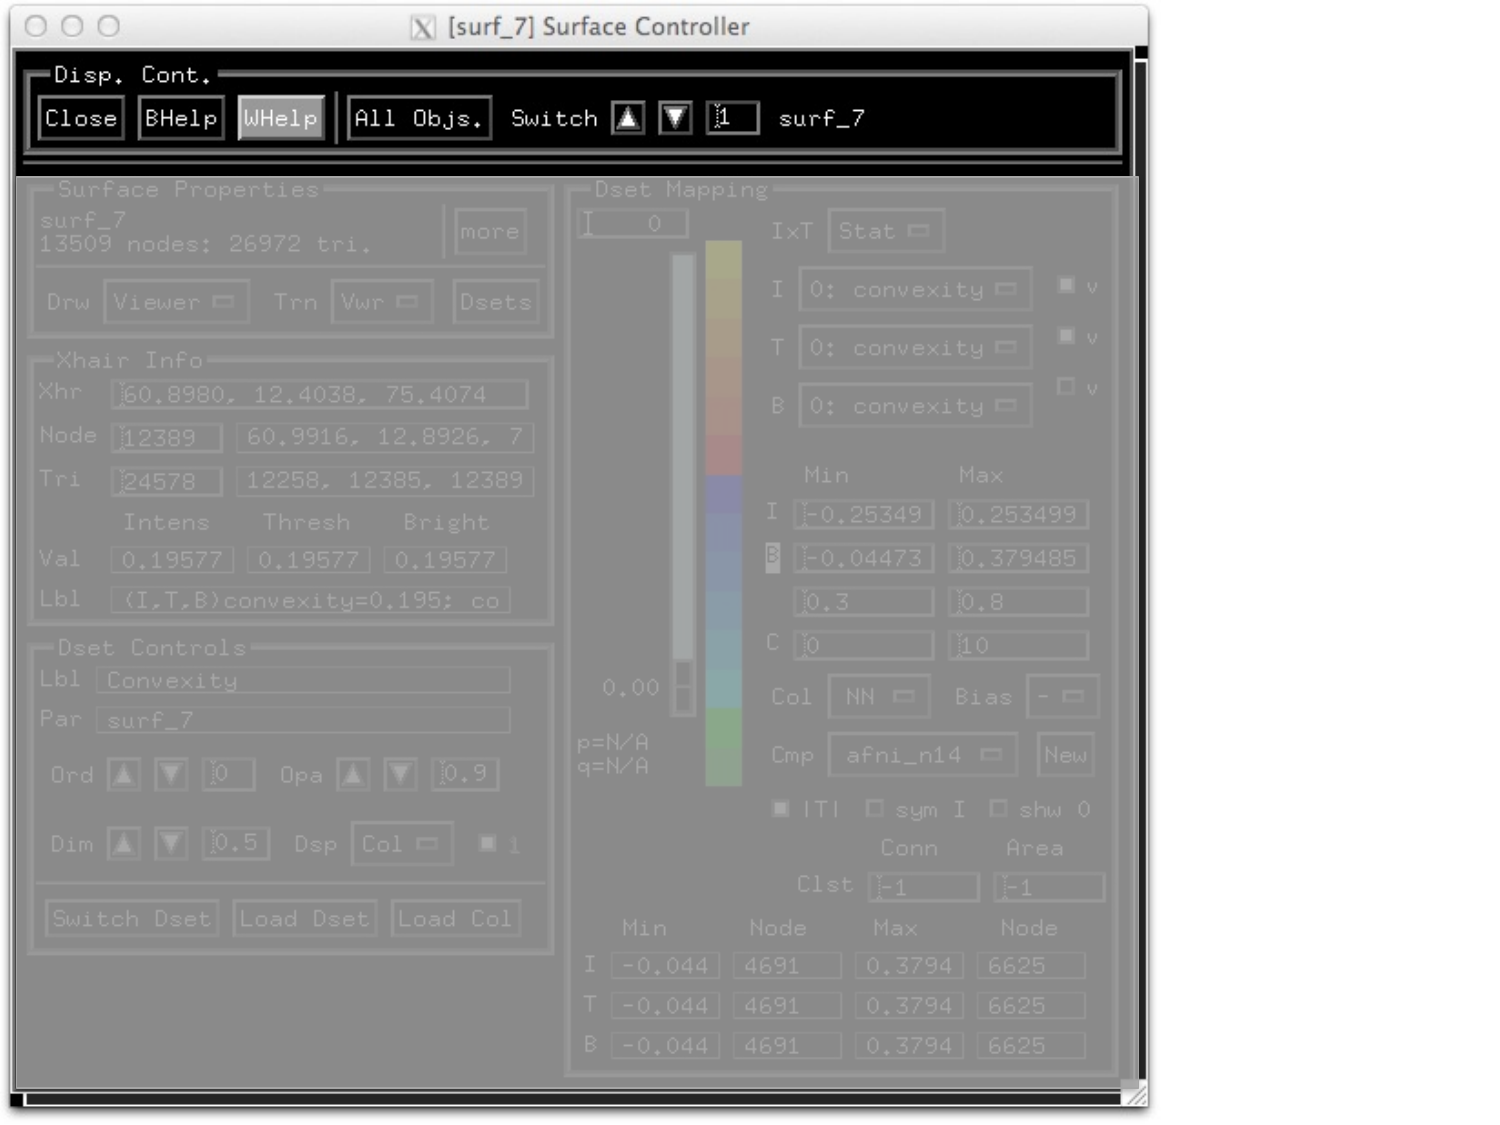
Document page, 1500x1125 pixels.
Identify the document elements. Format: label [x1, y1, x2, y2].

text_box [0, 0, 1161, 1125]
